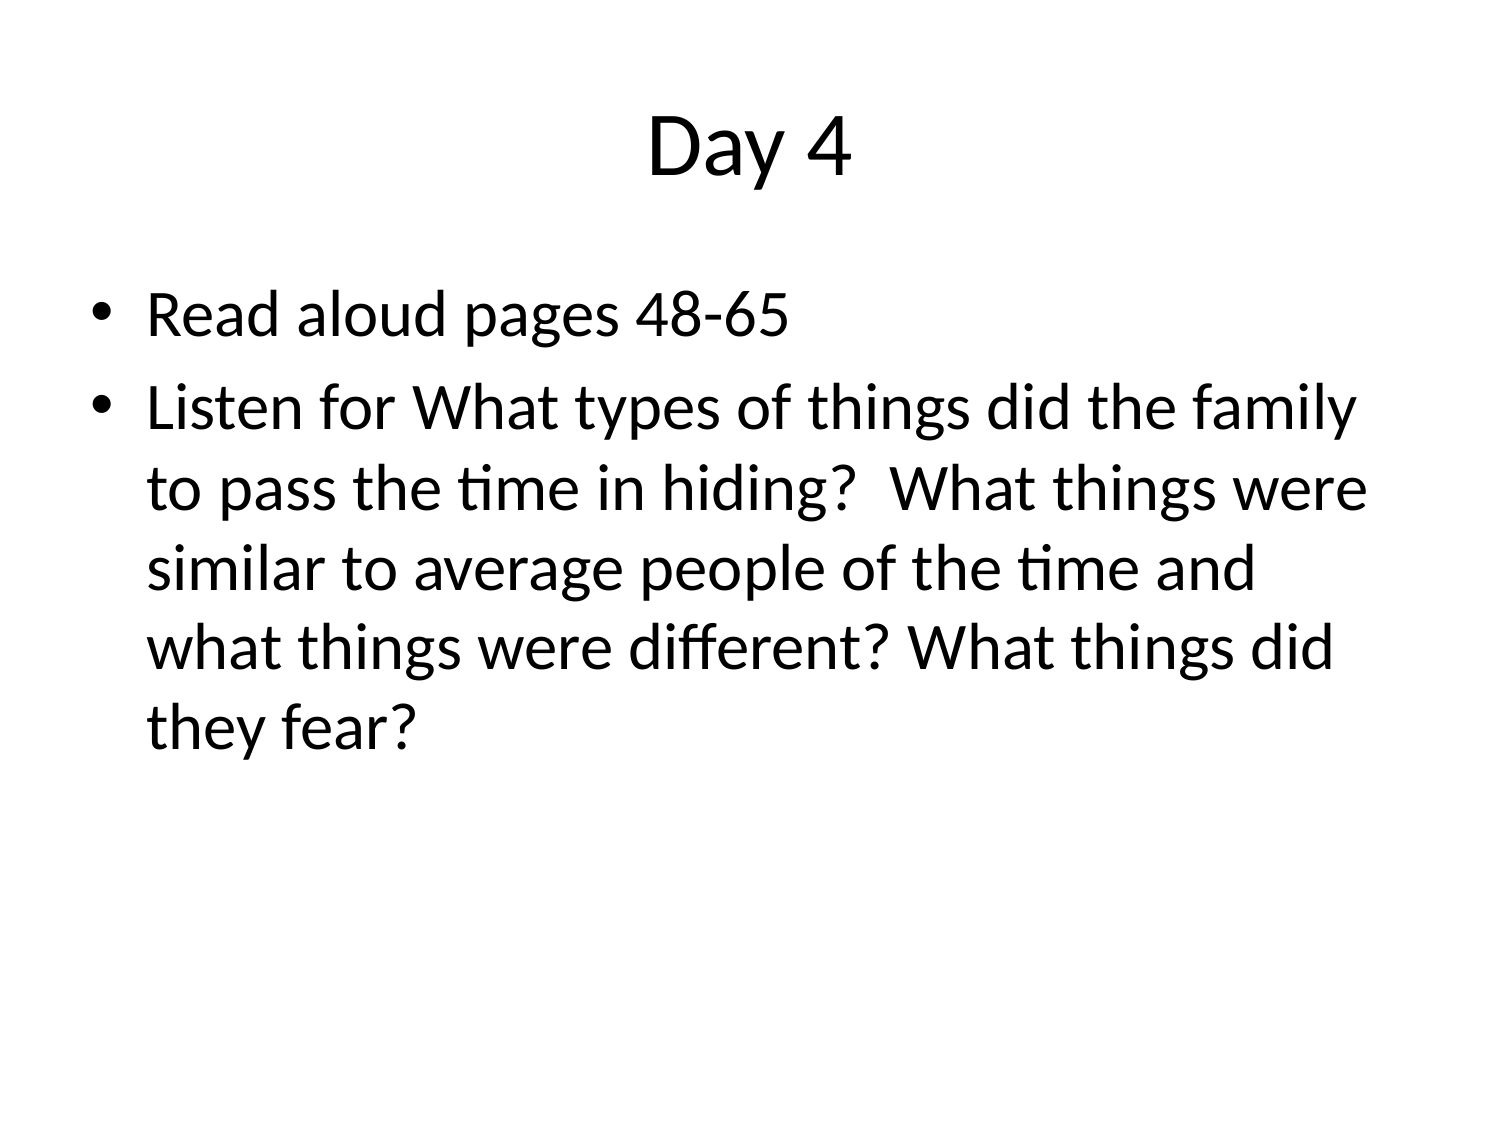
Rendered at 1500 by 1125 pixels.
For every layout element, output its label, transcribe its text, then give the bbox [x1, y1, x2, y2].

list Read aloud pages 48-65 Listen for What types of things did the family to pass the time in hiding? What things were similar to average people of the time and what things were different? What things did they fear? [75, 262, 1425, 1005]
title Day 4 [75, 45, 1425, 233]
